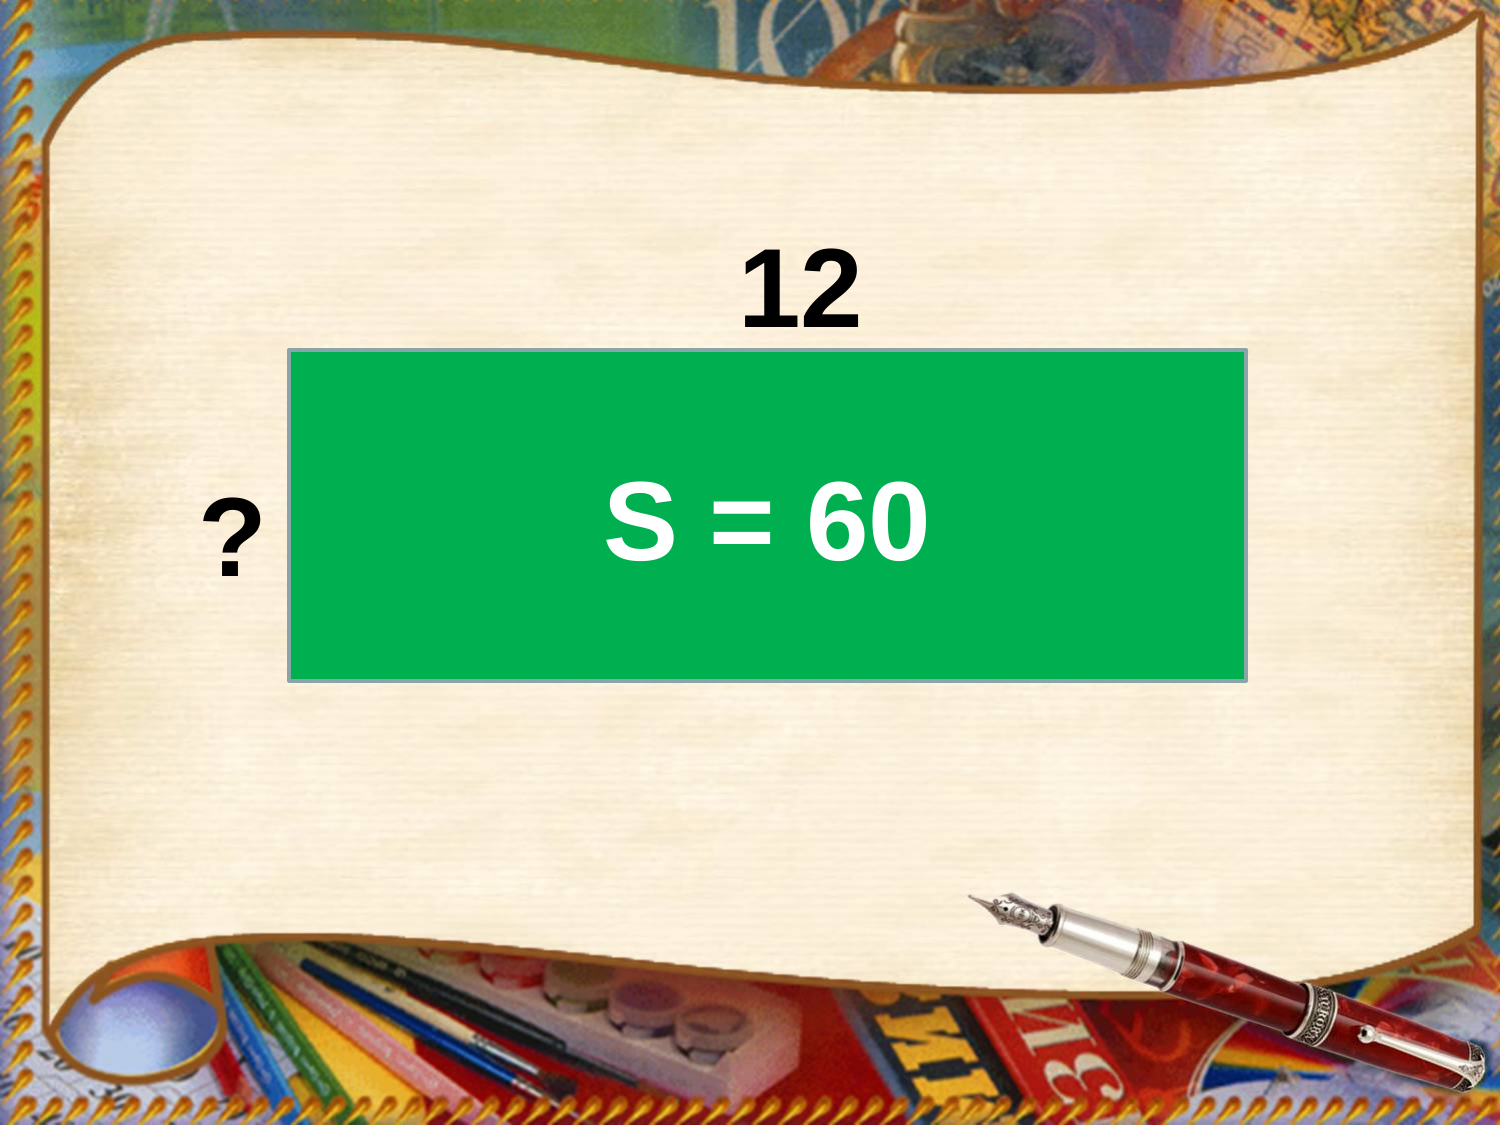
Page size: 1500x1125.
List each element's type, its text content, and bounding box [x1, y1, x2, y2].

text_box 12 [723, 208, 879, 358]
text_box ? [183, 456, 282, 606]
text_box S = 60 [287, 348, 1248, 683]
picture [0, 0, 1500, 1125]
